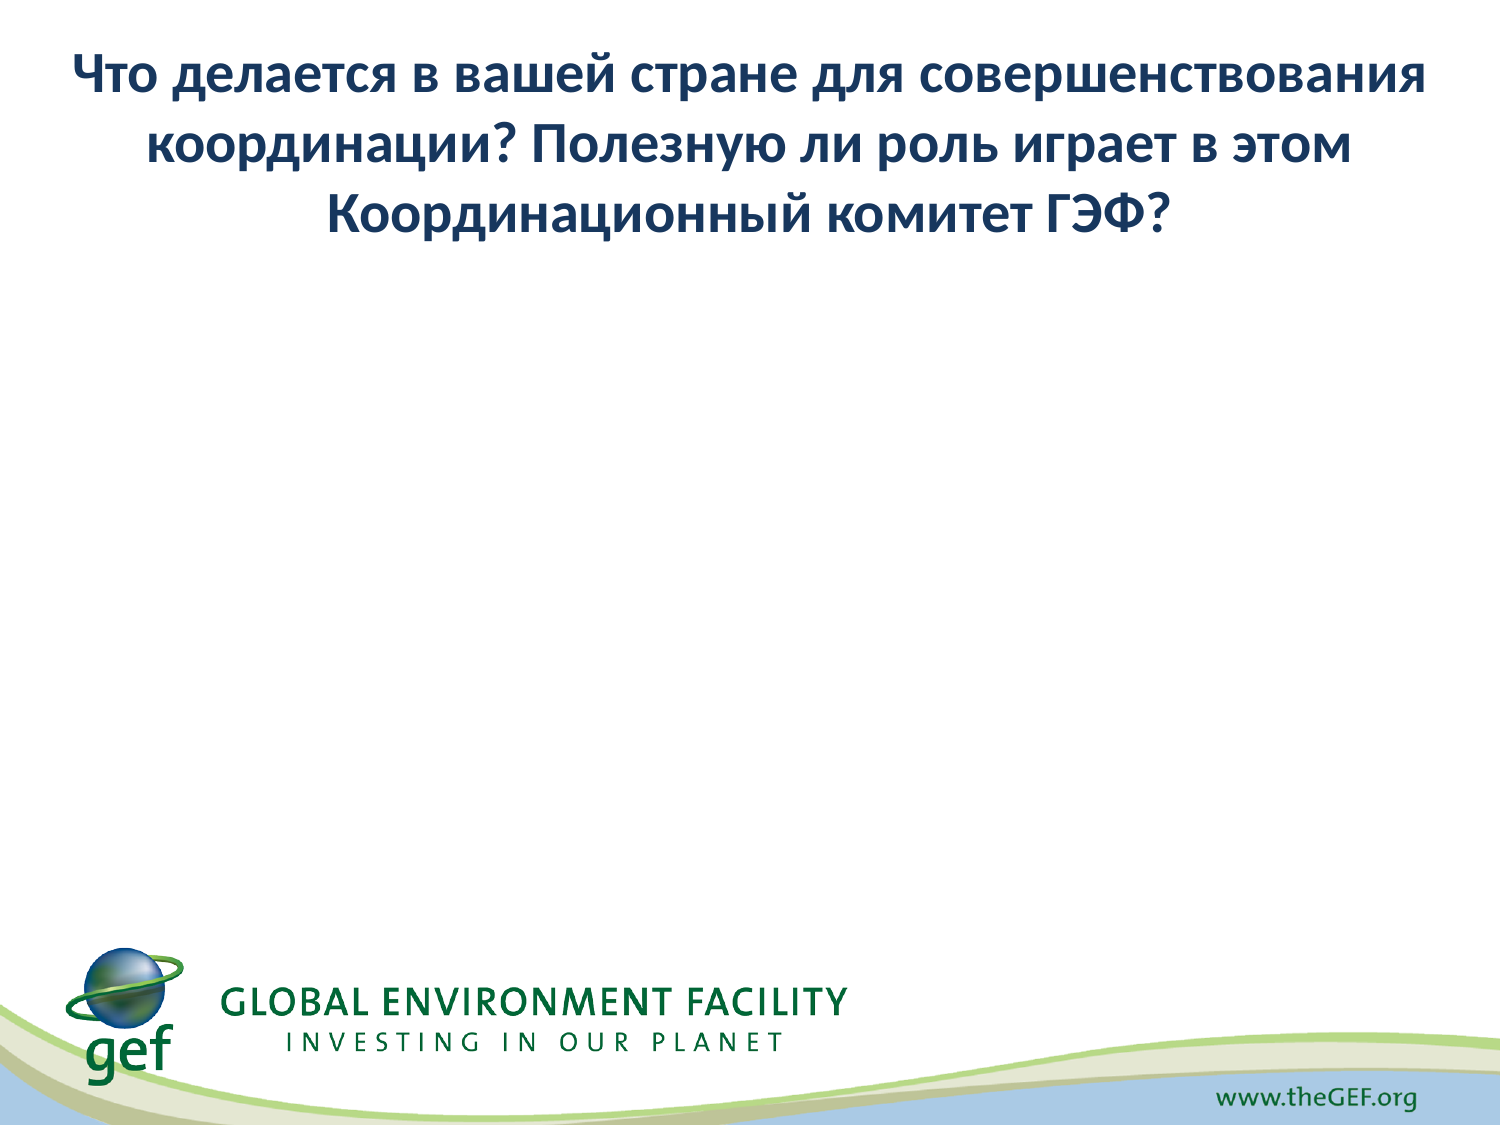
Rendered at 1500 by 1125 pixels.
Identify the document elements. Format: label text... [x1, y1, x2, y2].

picture [0, 920, 1500, 1125]
title Что делается в вашей стране для совершенствования координации? Полезную ли роль играет в этом Координационный комитет ГЭФ? [0, 44, 1500, 233]
